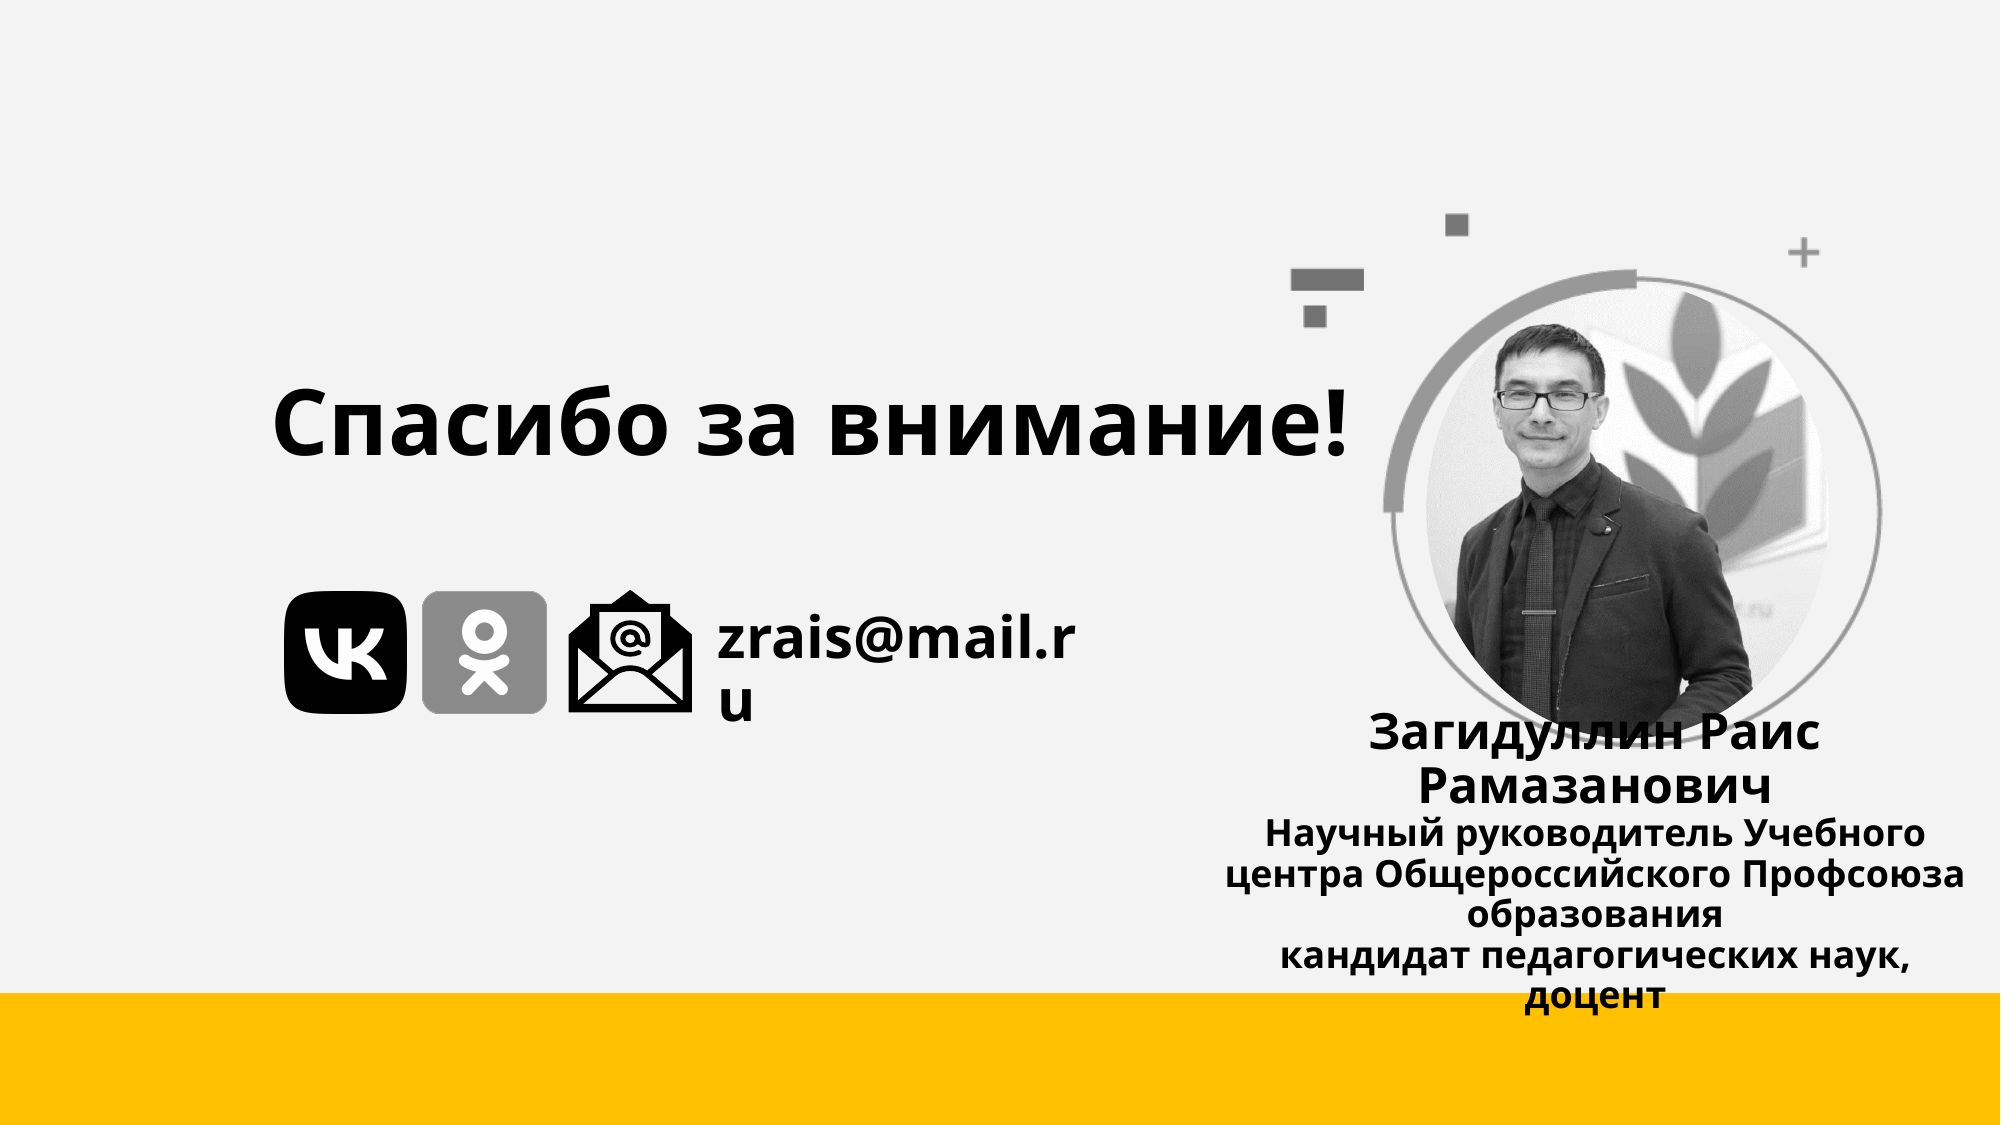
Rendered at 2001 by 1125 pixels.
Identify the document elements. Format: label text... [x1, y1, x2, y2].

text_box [568, 589, 693, 713]
picture [422, 591, 547, 715]
title Спасибо за внимание! [255, 112, 1696, 739]
picture [284, 591, 408, 715]
list zrais@mail.ru [702, 627, 1049, 715]
text_box Загидуллин Раис Рамазанович Научный руководитель Учебного центра Общероссийского Профсоюза образования кандидат педагогических наук, доцент [1931, 749, 2000, 973]
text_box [1054, 163, 1927, 985]
